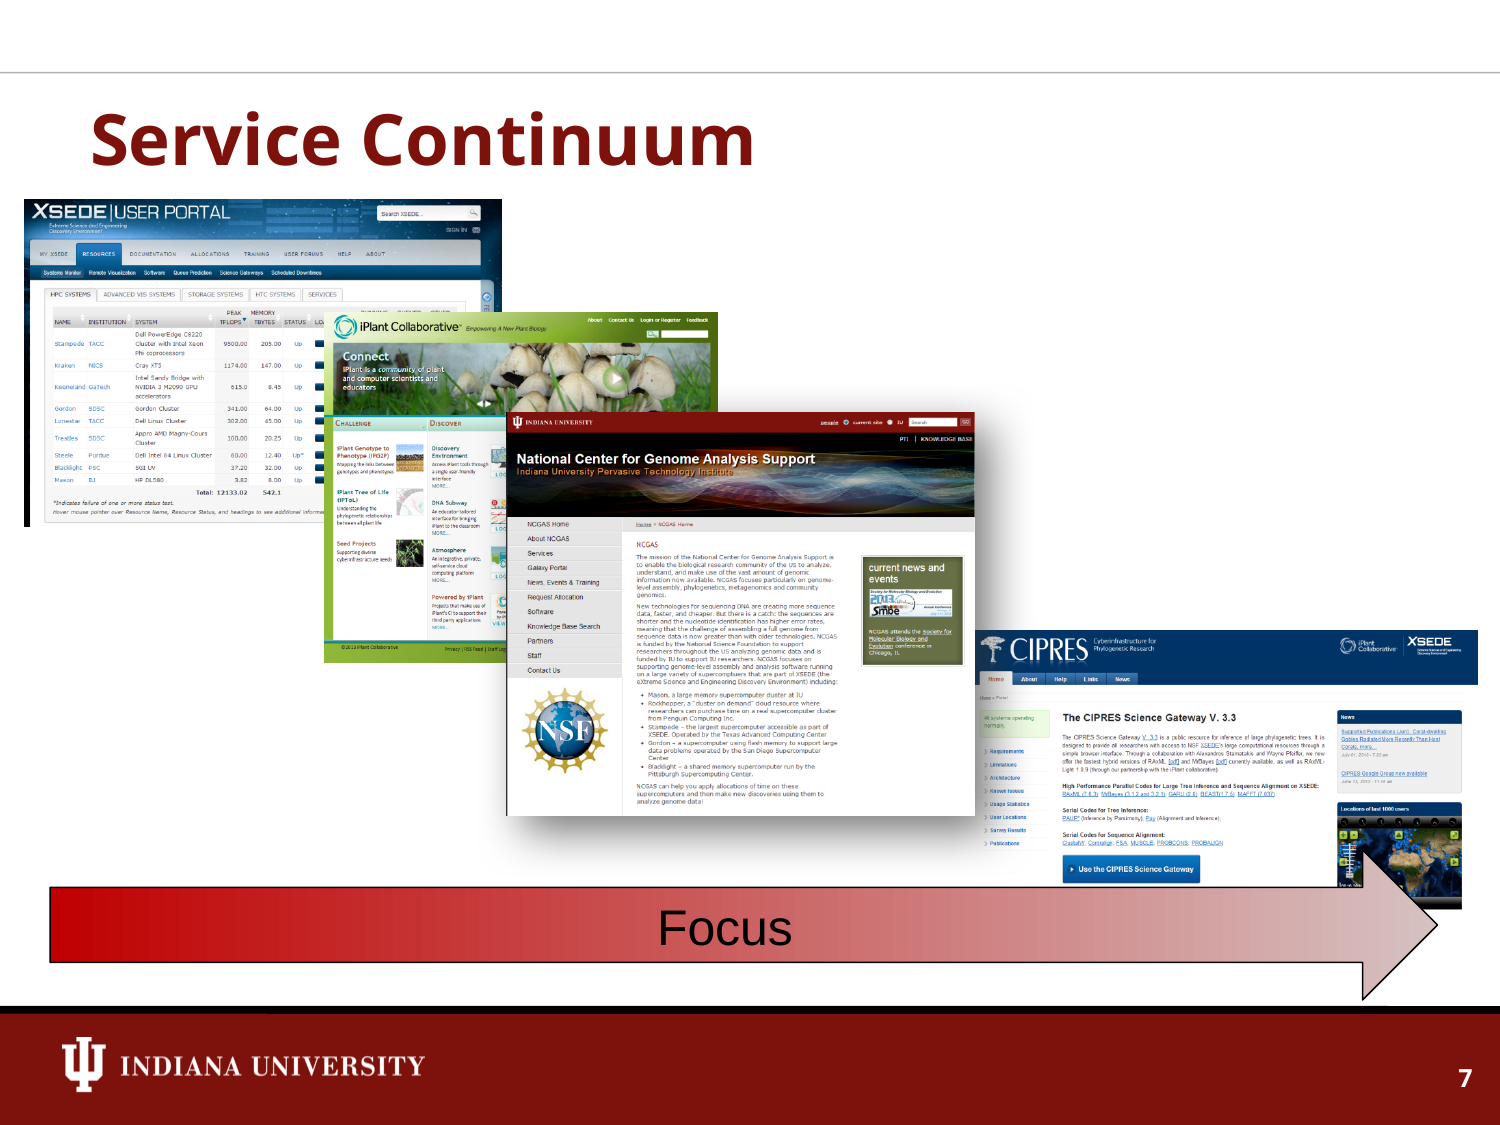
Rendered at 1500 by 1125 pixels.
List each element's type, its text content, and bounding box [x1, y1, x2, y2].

title Service Continuum [75, 87, 1417, 275]
picture [24, 199, 1478, 920]
picture [62, 1037, 425, 1098]
text_box Focus [50, 887, 1435, 1000]
slide_number 7 [1137, 1050, 1488, 1110]
